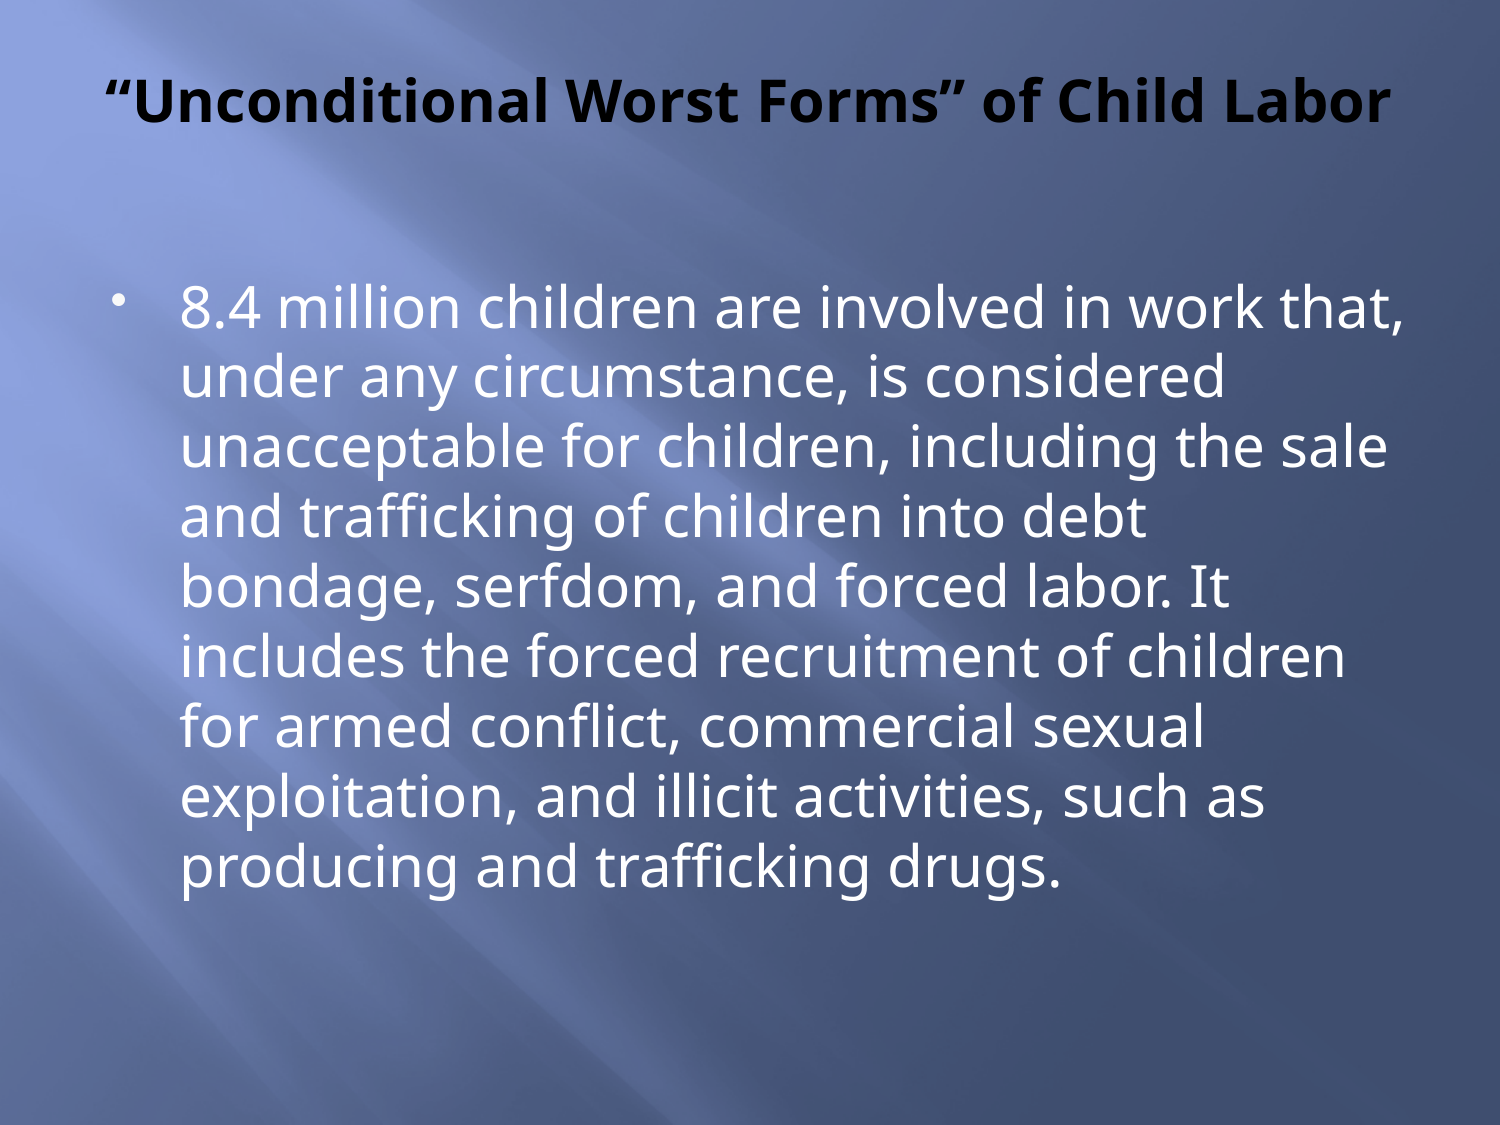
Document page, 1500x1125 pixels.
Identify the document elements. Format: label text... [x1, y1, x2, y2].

title “Unconditional Worst Forms” of Child Labor [75, 45, 1425, 233]
list 8.4 million children are involved in work that, under any circumstance, is considered unacceptable for children, including the sale and trafficking of children into debt bondage, serfdom, and forced labor. It includes the forced recruitment of children for armed conflict, commercial sexual exploitation, and illicit activities, such as producing and trafficking drugs. [75, 262, 1425, 1035]
